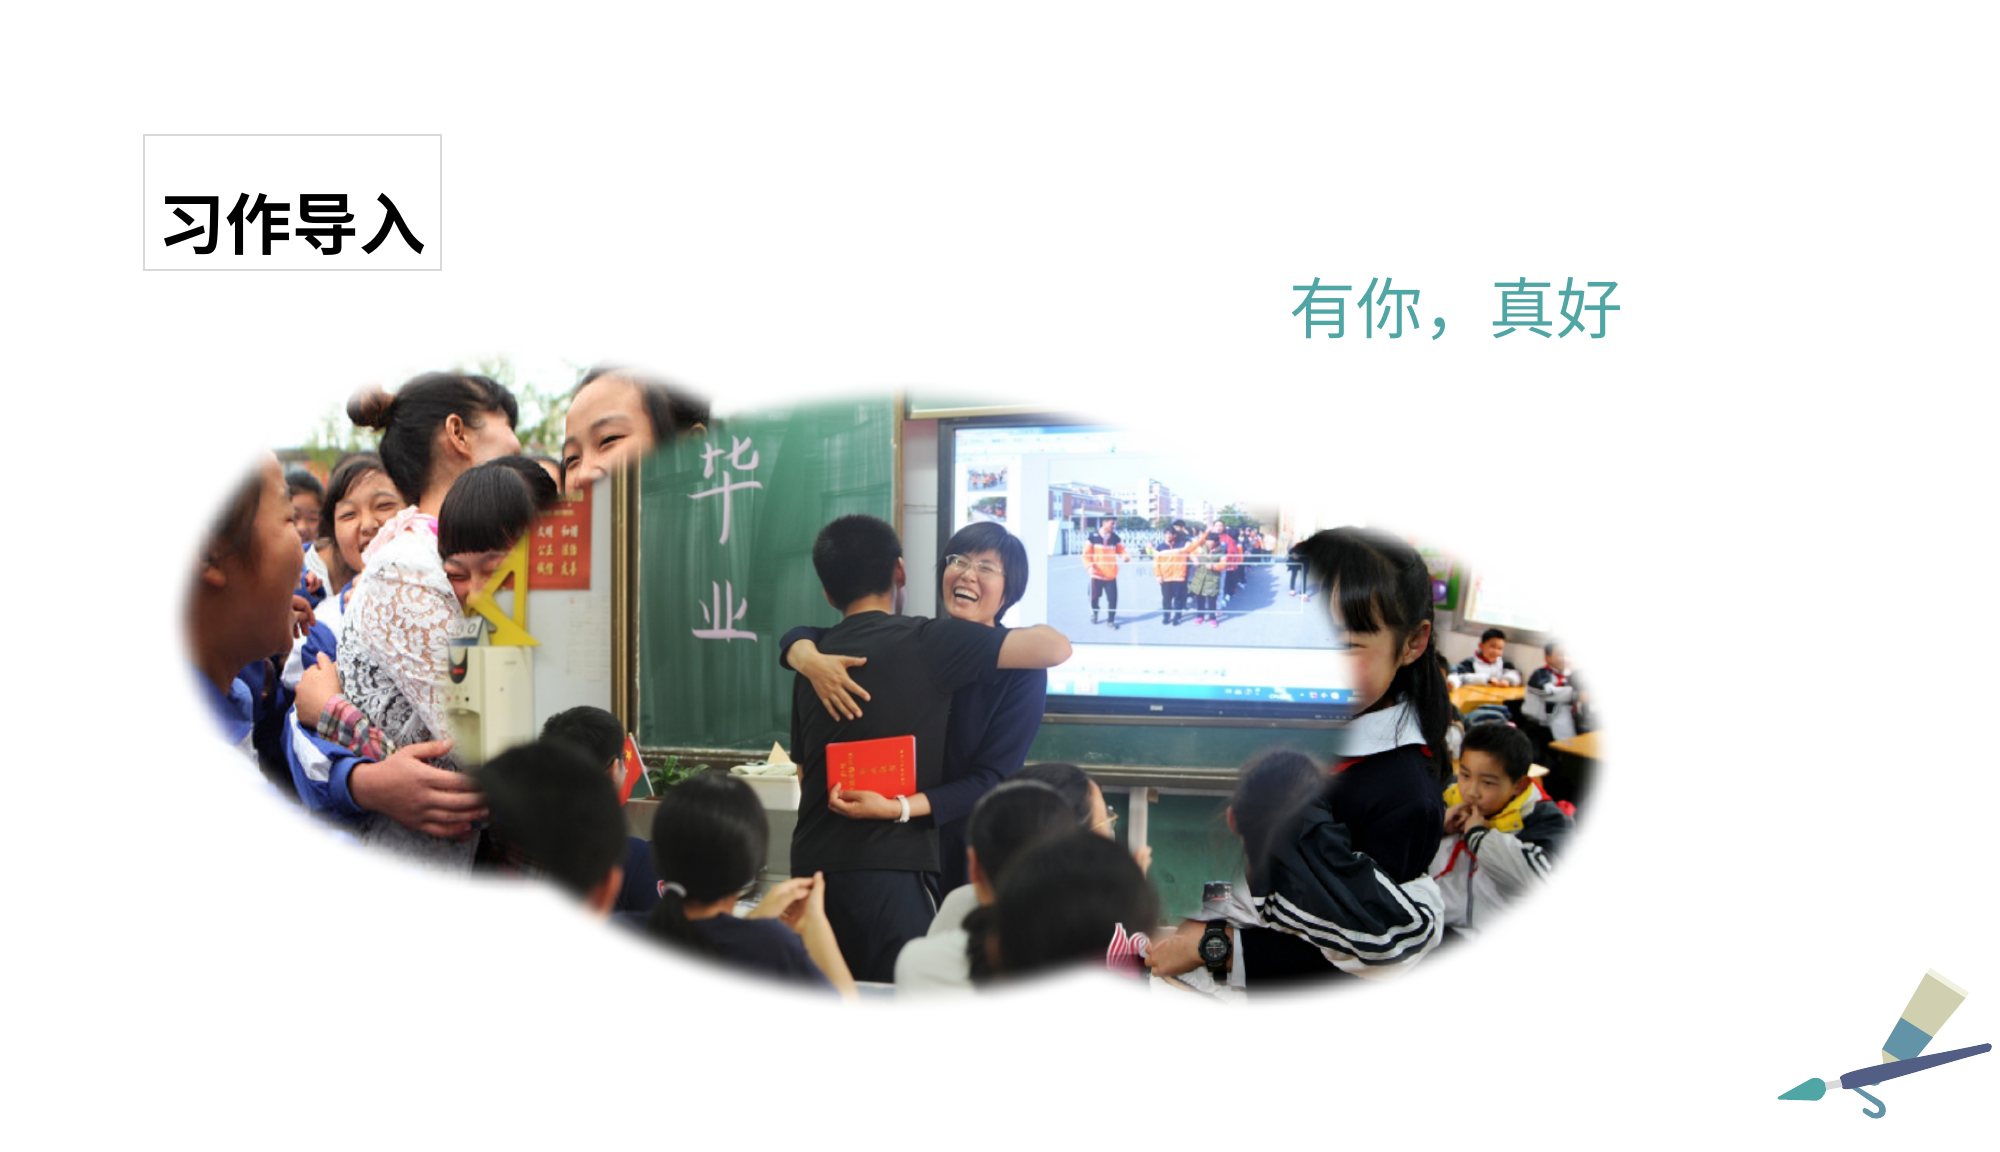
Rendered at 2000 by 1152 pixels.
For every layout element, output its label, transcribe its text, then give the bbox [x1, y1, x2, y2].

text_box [1811, 970, 1974, 1152]
text_box 有你，真好 [1274, 219, 1639, 355]
text_box 习作导入 [143, 134, 442, 271]
picture [166, 343, 1615, 1013]
